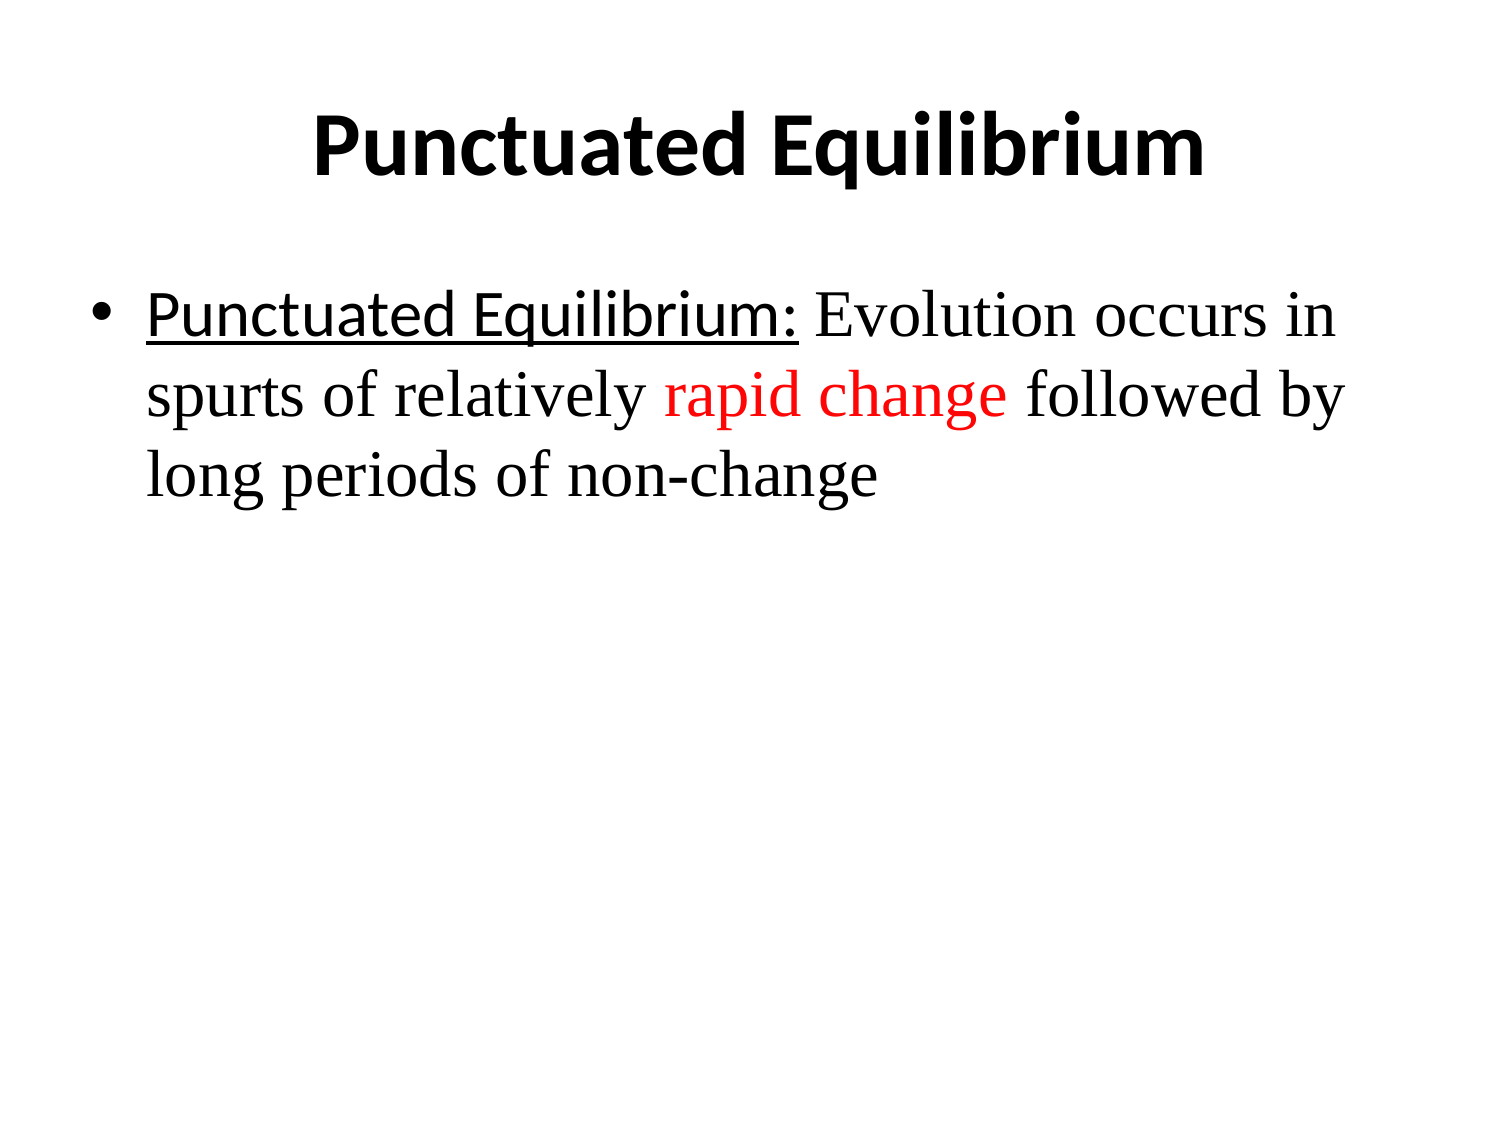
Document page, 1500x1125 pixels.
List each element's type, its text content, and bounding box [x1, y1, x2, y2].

list Punctuated Equilibrium: Evolution occurs in spurts of relatively rapid change followed by long periods of non-change [75, 262, 1425, 1005]
title Punctuated Equilibrium [75, 45, 1425, 233]
